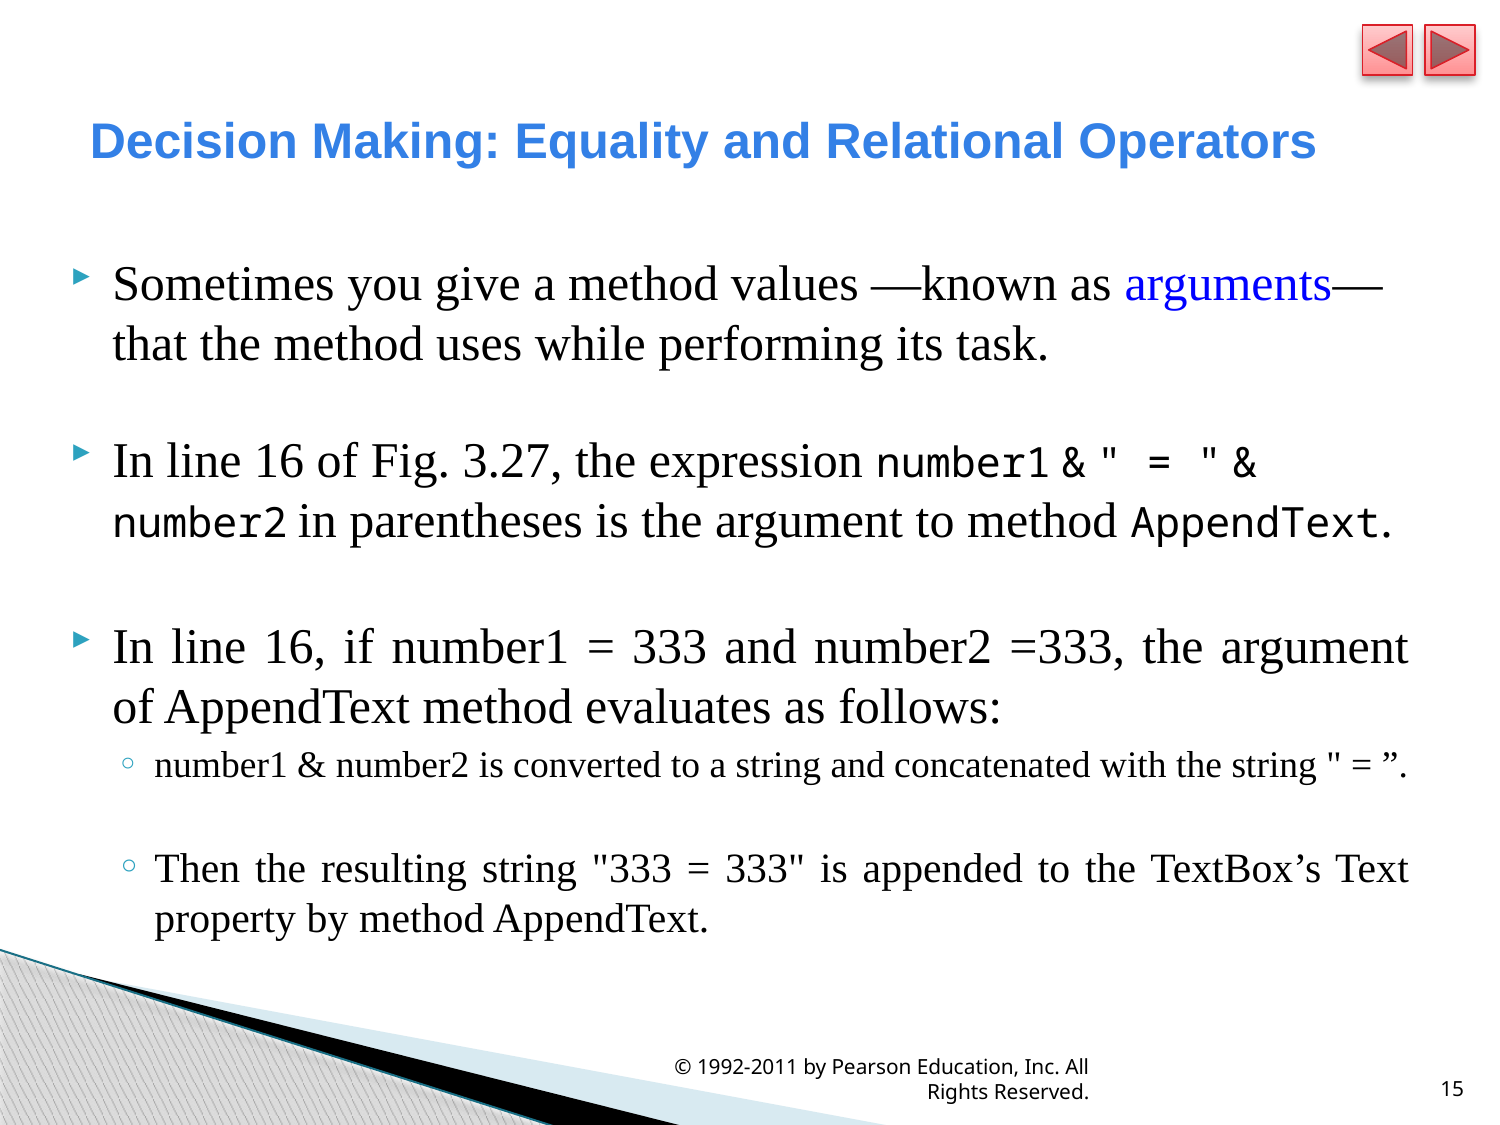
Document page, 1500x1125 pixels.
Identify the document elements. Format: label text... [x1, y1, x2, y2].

slide_number 15 [1418, 1051, 1479, 1112]
title Decision Making: Equality and Relational Operators [75, 45, 1425, 233]
list Sometimes you give a method values —known as arguments—that the method uses while performing its task. In line 16 of Fig. 3.27, the expression number1 & " = " & number2 in parentheses is the argument to method AppendText. In line 16, if number1 = 333 and number2 =333, the argument of AppendText method evaluates as follows: number1 & number2 is converted to a string and concatenated with the string " = ”. Then the resulting string "333 = 333" is appended to the TextBox’s Text property by method AppendText. [37, 242, 1426, 986]
footer © 1992-2011 by Pearson Education, Inc. All Rights Reserved. [650, 1051, 1105, 1112]
